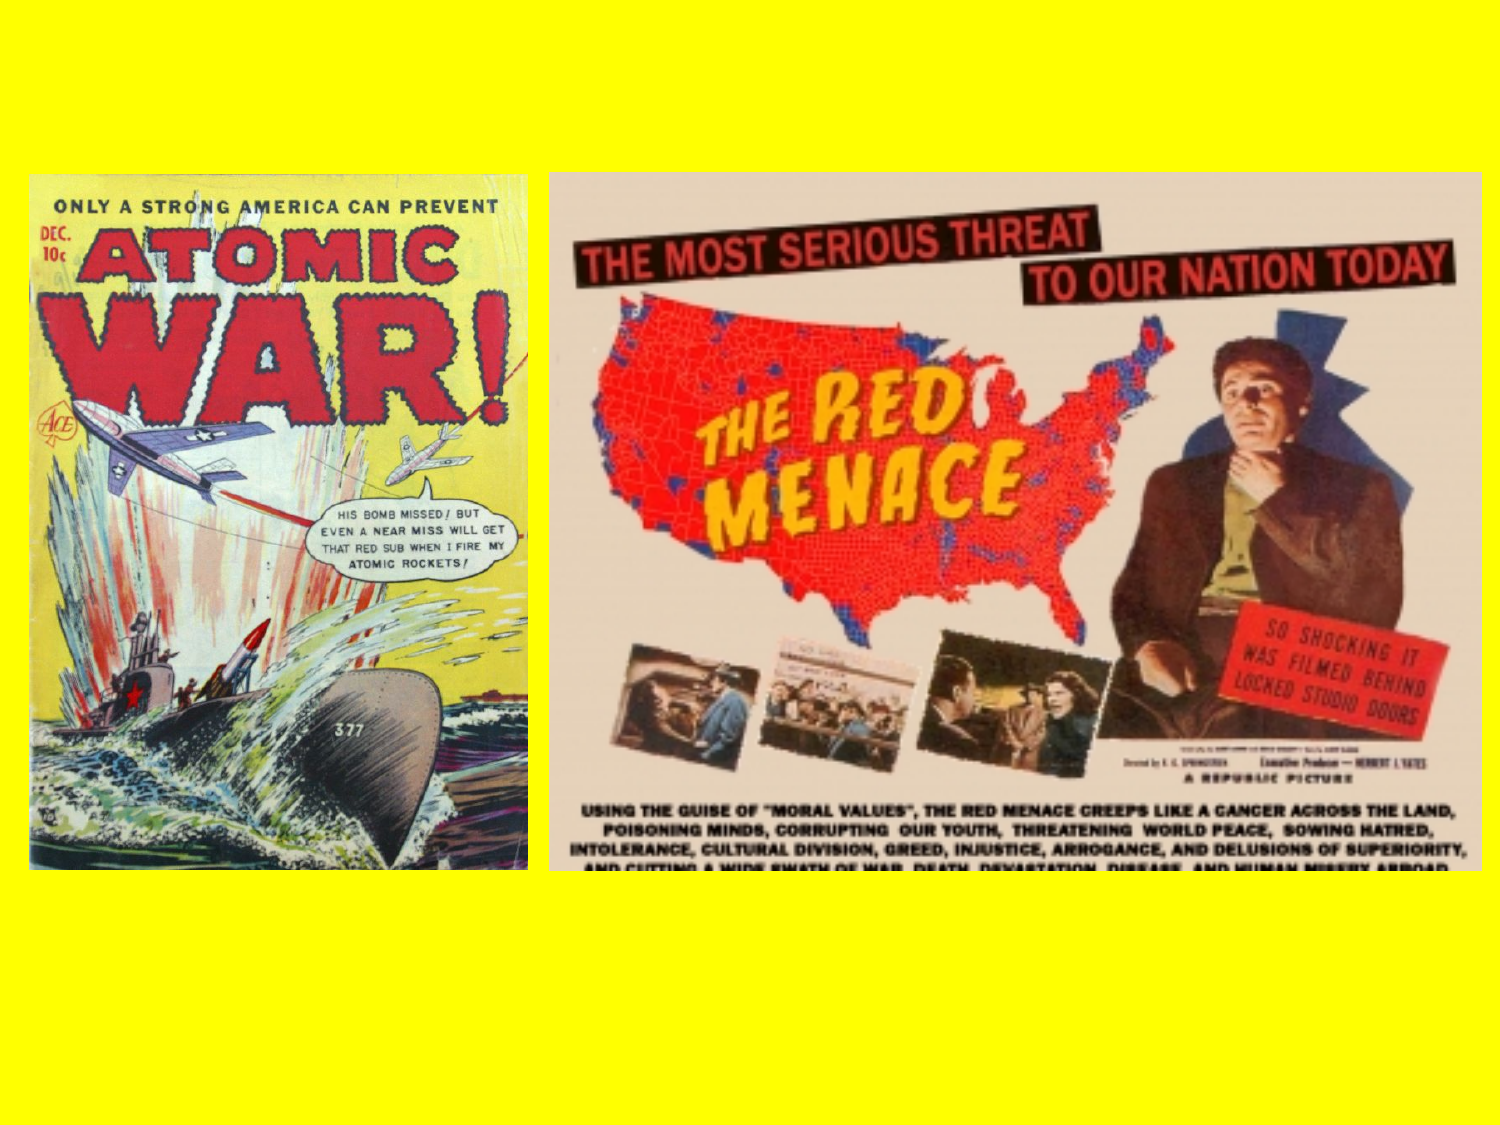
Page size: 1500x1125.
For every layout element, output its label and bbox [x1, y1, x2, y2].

picture [29, 174, 528, 870]
picture [548, 172, 1482, 871]
